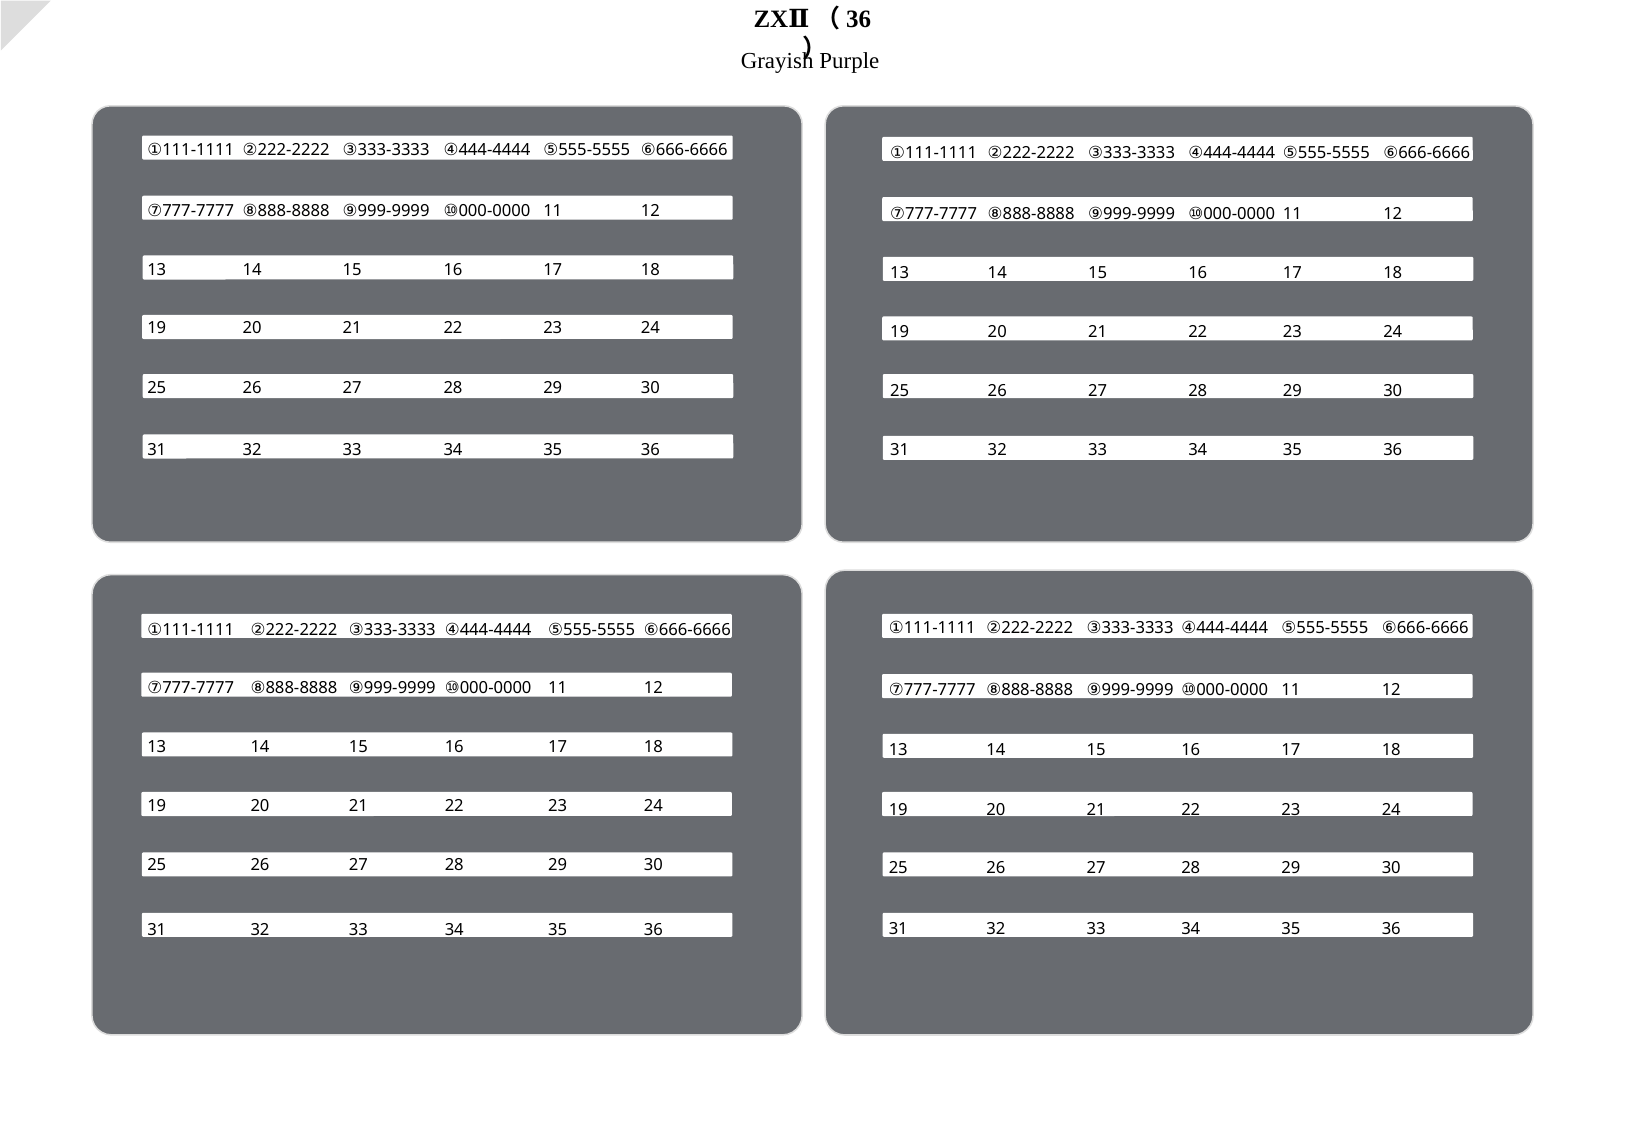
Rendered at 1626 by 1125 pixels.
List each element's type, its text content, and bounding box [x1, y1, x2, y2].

table_cell 12 [1383, 201, 1508, 260]
table_cell 35 [1282, 916, 1382, 979]
table_cell 26 [986, 855, 1087, 916]
text_box [882, 435, 890, 460]
table_header ⑤555-5555 [548, 617, 644, 675]
text_box [141, 732, 147, 757]
table_cell ⑦777-7777 [889, 677, 986, 738]
table_cell 18 [641, 257, 764, 316]
table_cell 15 [349, 734, 445, 793]
table_cell 13 [890, 260, 988, 320]
table_cell 26 [243, 376, 343, 438]
table_header ②222-2222 [251, 617, 349, 675]
table_cell 23 [543, 316, 641, 376]
table_cell 32 [986, 916, 1087, 979]
table_cell 31 [147, 438, 243, 500]
table_header ③333-3333 [343, 137, 443, 198]
table_cell 12 [1382, 677, 1504, 738]
table_cell 17 [1283, 260, 1383, 320]
table_cell 27 [1087, 855, 1181, 916]
table_cell 19 [889, 797, 986, 855]
table_header ⑥666-6666 [1383, 140, 1508, 201]
table_cell 23 [1282, 797, 1382, 855]
table_cell 16 [1188, 260, 1283, 320]
table_cell 22 [443, 316, 543, 376]
table_header ⑤555-5555 [1282, 615, 1382, 677]
table_cell 36 [1383, 438, 1508, 500]
text_box [142, 374, 147, 399]
table_cell 14 [251, 734, 349, 793]
table_cell 22 [1181, 797, 1282, 855]
table_cell 24 [1382, 797, 1504, 855]
table_cell 11 [543, 198, 641, 257]
table_header ④444-4444 [443, 137, 543, 198]
table_cell 34 [1181, 916, 1282, 979]
table_cell 25 [890, 379, 988, 438]
table_cell 36 [641, 438, 764, 500]
table_cell 35 [548, 917, 644, 980]
table_cell ⑩000-0000 [1181, 677, 1282, 738]
table_cell ⑨999-9999 [349, 675, 445, 734]
table_cell 32 [251, 917, 349, 980]
text_box [1, 1, 49, 49]
table_cell ⑦777-7777 [890, 201, 988, 260]
table_cell 12 [644, 675, 766, 734]
table_cell 17 [1282, 738, 1382, 797]
table_cell 33 [1088, 438, 1188, 500]
table_cell 11 [1283, 201, 1383, 260]
table_cell 30 [1383, 379, 1508, 438]
table_cell 20 [251, 793, 349, 852]
text_box [141, 613, 732, 638]
table_cell 28 [1181, 855, 1282, 916]
table_cell 34 [443, 438, 543, 500]
table_cell 27 [343, 376, 443, 438]
text_box [882, 733, 889, 758]
table_cell 17 [548, 734, 644, 793]
table_cell ⑧888-8888 [988, 201, 1088, 260]
table_cell 28 [1188, 379, 1283, 438]
table_cell 11 [1282, 677, 1382, 738]
table_header ①111-1111 [889, 615, 986, 677]
table_cell 15 [343, 257, 443, 316]
text_box [882, 791, 889, 817]
text_box [142, 314, 147, 340]
text_box [882, 136, 1473, 161]
table_cell ⑩000-0000 [443, 198, 543, 257]
table_cell 20 [986, 797, 1087, 855]
table_header ②222-2222 [986, 615, 1087, 677]
text_box [882, 912, 889, 937]
table_cell 33 [349, 917, 445, 980]
text_box ZXⅡ（36） [738, 2, 893, 37]
table_header ②222-2222 [243, 137, 343, 198]
table_cell 17 [543, 257, 641, 316]
table_header ⑤555-5555 [1283, 140, 1383, 201]
text_box [882, 256, 890, 281]
table_header ⑥666-6666 [1382, 615, 1504, 677]
table_cell ⑩000-0000 [1188, 201, 1283, 260]
table_cell 21 [349, 793, 445, 852]
table_header ③333-3333 [1088, 140, 1188, 201]
table_cell 23 [1283, 320, 1383, 379]
table_header ②222-2222 [988, 140, 1088, 201]
table_cell 30 [644, 852, 766, 917]
table_cell 32 [243, 438, 343, 500]
table_cell 20 [988, 320, 1088, 379]
table_cell 16 [1181, 738, 1282, 797]
table_header ③333-3333 [349, 617, 445, 675]
table_cell 29 [548, 852, 644, 917]
table_cell 24 [644, 793, 766, 852]
text_box [142, 255, 147, 280]
table_cell 19 [147, 316, 243, 376]
text_box [882, 674, 889, 699]
text_box [91, 105, 803, 543]
table_cell 34 [445, 917, 548, 980]
table_cell 30 [641, 376, 764, 438]
text_box [142, 195, 147, 220]
table_cell ⑩000-0000 [445, 675, 548, 734]
table_cell ⑦777-7777 [147, 675, 251, 734]
table_cell 14 [988, 260, 1088, 320]
table_cell 35 [543, 438, 641, 500]
text_box [882, 197, 890, 222]
table_cell 16 [445, 734, 548, 793]
table_header ⑥666-6666 [641, 137, 764, 198]
table_cell 20 [243, 316, 343, 376]
table_cell ⑧888-8888 [243, 198, 343, 257]
text_box [825, 105, 1534, 543]
table_header ⑥666-6666 [644, 617, 766, 675]
text_box [882, 374, 890, 399]
table_cell 29 [543, 376, 641, 438]
table_cell 21 [1087, 797, 1181, 855]
table_cell 19 [890, 320, 988, 379]
table_header ⑤555-5555 [543, 137, 641, 198]
table_cell 29 [1282, 855, 1382, 916]
table_cell 28 [443, 376, 543, 438]
table_cell 31 [890, 438, 988, 500]
table_cell 21 [343, 316, 443, 376]
text_box [141, 912, 147, 937]
table_cell 11 [548, 675, 644, 734]
table_cell 25 [889, 855, 986, 916]
table_cell ⑨999-9999 [1087, 677, 1181, 738]
table_cell 29 [1283, 379, 1383, 438]
table_cell 16 [443, 257, 543, 316]
table_cell ⑧888-8888 [986, 677, 1087, 738]
table_header ①111-1111 [890, 140, 988, 201]
table_cell 34 [1188, 438, 1283, 500]
table_cell 22 [1188, 320, 1283, 379]
table_cell 12 [641, 198, 764, 257]
text_box [141, 852, 147, 877]
text_box [882, 613, 1473, 638]
table_header ①111-1111 [147, 617, 251, 675]
table_cell ⑧888-8888 [251, 675, 349, 734]
table_header ④444-4444 [1188, 140, 1283, 201]
table_cell 31 [147, 917, 251, 980]
table_cell 36 [1382, 916, 1504, 979]
table_cell 30 [1382, 855, 1504, 916]
table_cell 28 [445, 852, 548, 917]
table_cell 13 [147, 734, 251, 793]
table_cell 15 [1088, 260, 1188, 320]
table_cell 14 [986, 738, 1087, 797]
table_cell 15 [1087, 738, 1181, 797]
table_cell 13 [147, 257, 243, 316]
table_cell 18 [1383, 260, 1508, 320]
table_header ①111-1111 [147, 137, 243, 198]
table_cell 22 [445, 793, 548, 852]
text_box [142, 135, 733, 160]
table_cell 18 [1382, 738, 1504, 797]
table_cell 27 [349, 852, 445, 917]
table_cell 33 [1087, 916, 1181, 979]
table_cell 26 [988, 379, 1088, 438]
table_cell 24 [1383, 320, 1508, 379]
text_box [882, 852, 889, 877]
text_box [142, 434, 147, 459]
text_box Grayish Purple [726, 37, 895, 81]
table_cell 32 [988, 438, 1088, 500]
table_cell 14 [243, 257, 343, 316]
table_cell 19 [147, 793, 251, 852]
table_header ④444-4444 [445, 617, 548, 675]
text_box [91, 574, 803, 1035]
table_cell 21 [1088, 320, 1188, 379]
table_cell 27 [1088, 379, 1188, 438]
table_cell 31 [889, 916, 986, 979]
text_box [825, 570, 1534, 1036]
table_cell ⑦777-7777 [147, 198, 243, 257]
table_header ④444-4444 [1181, 615, 1282, 677]
table_cell 13 [889, 738, 986, 797]
table_cell 23 [548, 793, 644, 852]
table_cell 33 [343, 438, 443, 500]
table_cell 18 [644, 734, 766, 793]
table_cell ⑨999-9999 [1088, 201, 1188, 260]
table_header ③333-3333 [1087, 615, 1181, 677]
table_cell 35 [1283, 438, 1383, 500]
text_box [882, 316, 890, 341]
table_cell 36 [644, 917, 766, 980]
table_cell 26 [251, 852, 349, 917]
text_box [141, 791, 147, 817]
text_box [141, 672, 147, 697]
table_cell 25 [147, 376, 243, 438]
table_cell 24 [641, 316, 764, 376]
table_cell 25 [147, 852, 251, 917]
table_cell ⑨999-9999 [343, 198, 443, 257]
